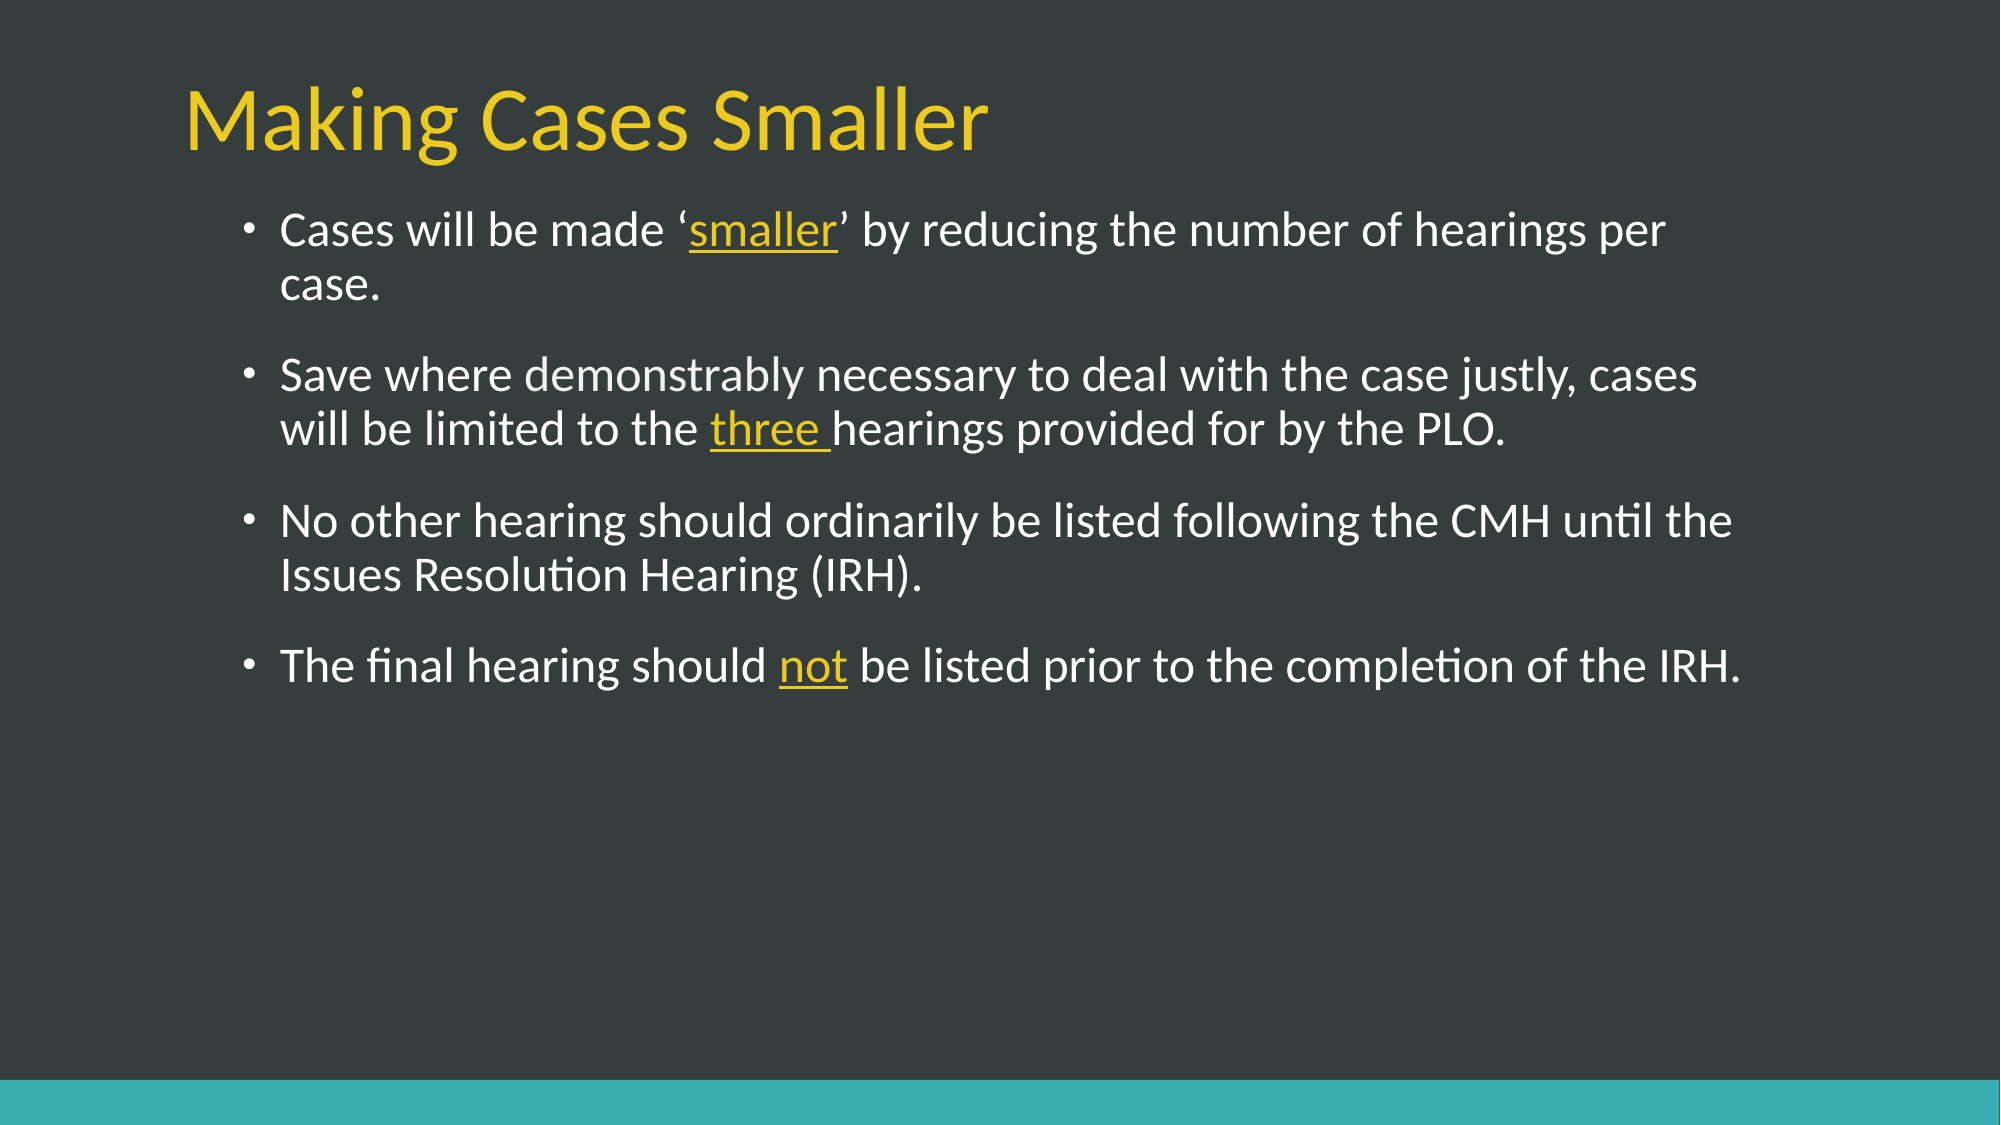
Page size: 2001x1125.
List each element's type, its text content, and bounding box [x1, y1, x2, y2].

title Making Cases Smaller [168, 0, 1729, 178]
list Cases will be made ‘smaller’ by reducing the number of hearings per case. Save where demonstrably necessary to deal with the case justly, cases will be limited to the three hearings provided for by the PLO. No other hearing should ordinarily be listed following the CMH until the Issues Resolution Hearing (IRH). The final hearing should not be listed prior to the completion of the IRH. [219, 195, 1780, 1060]
